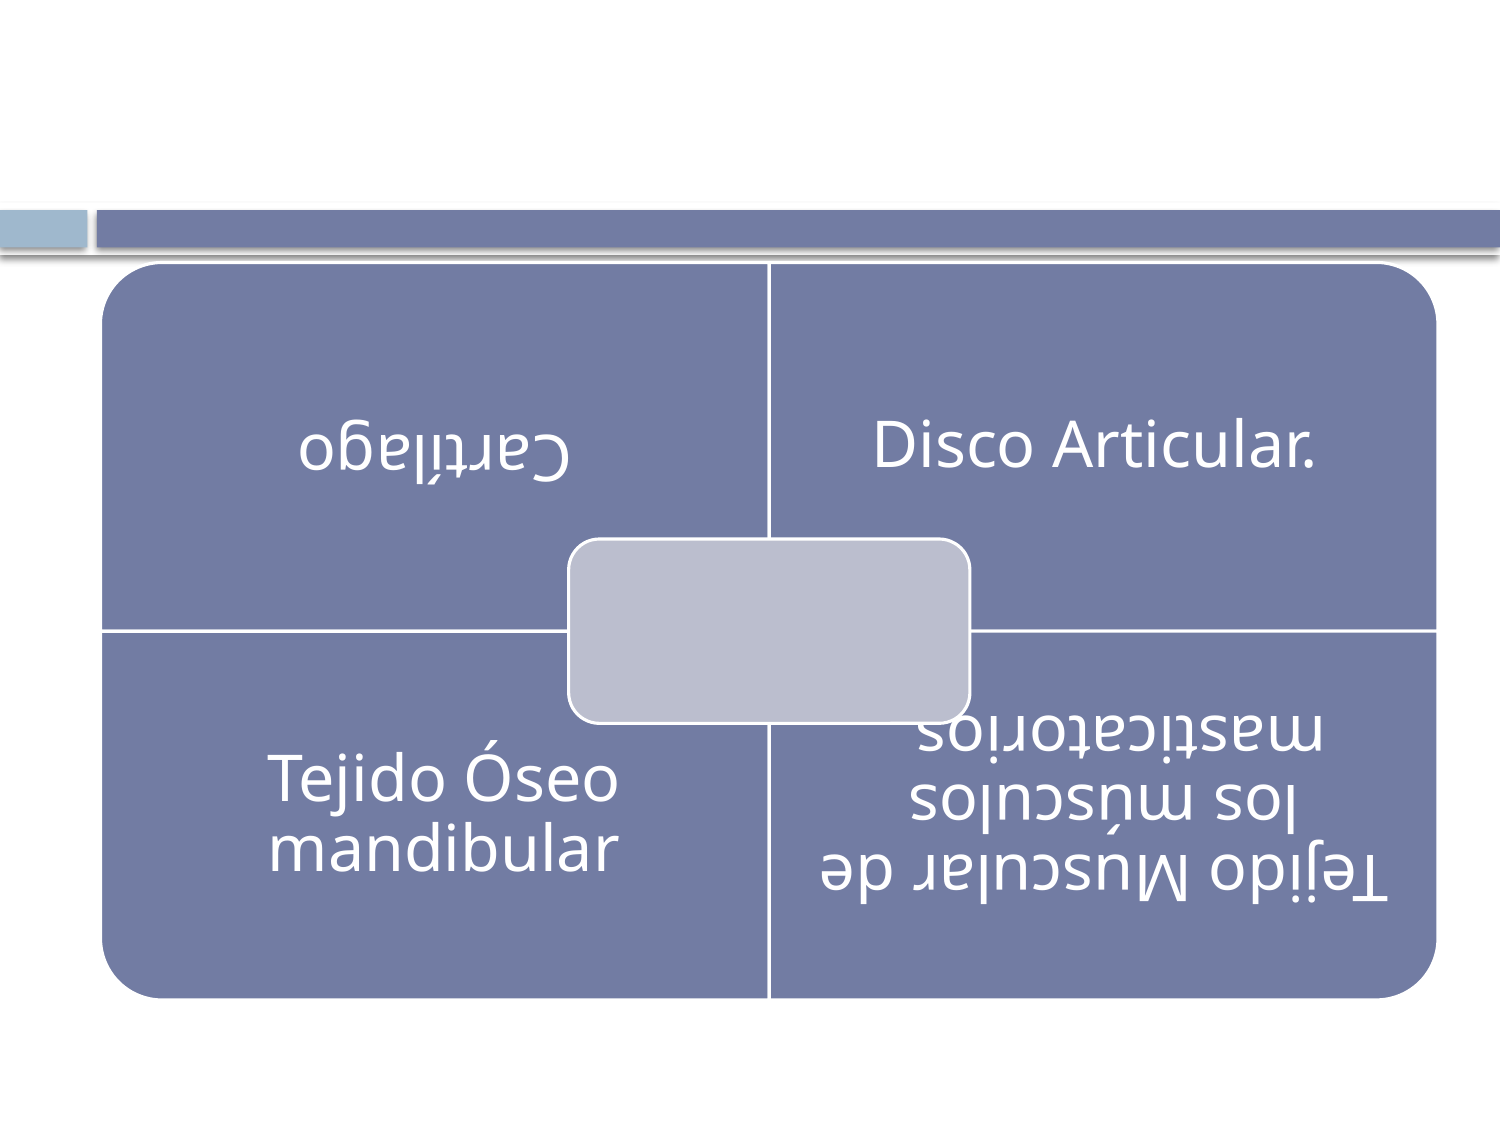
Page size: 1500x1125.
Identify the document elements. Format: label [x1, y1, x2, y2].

list [100, 262, 1439, 1001]
